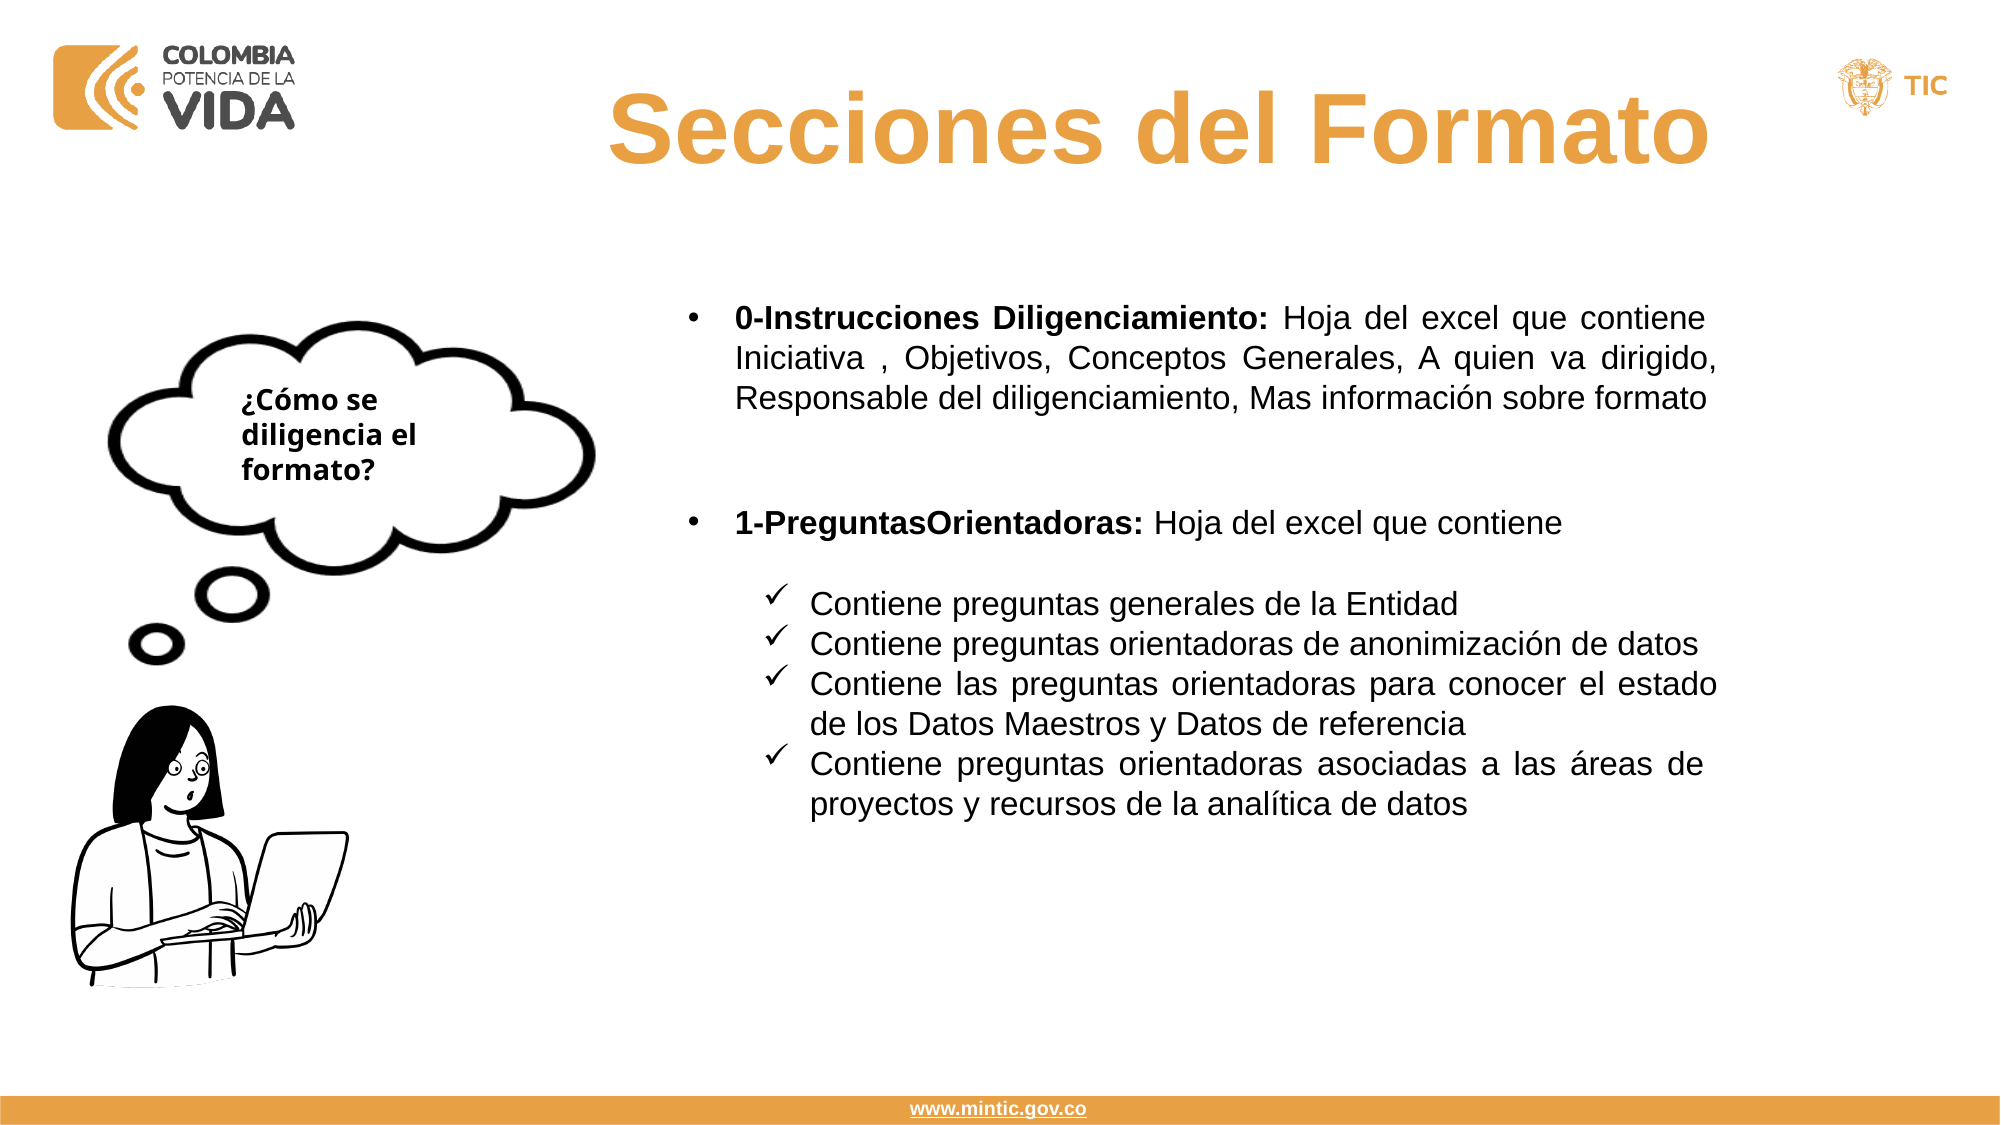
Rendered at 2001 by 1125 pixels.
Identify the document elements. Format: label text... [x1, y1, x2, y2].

text_box Secciones del Formato [592, 55, 1815, 191]
text_box www.mintic.gov.co [908, 1094, 1092, 1120]
picture [0, 0, 2001, 1125]
text_box 0-Instrucciones Diligenciamiento: Hoja del excel que contiene Iniciativa , Objetivos, Conceptos Generales, A quien va dirigido, Responsable del diligenciamiento, Mas información sobre formato 1-PreguntasOrientadoras: Hoja del excel que contiene Contiene preguntas generales de la Entidad Contiene preguntas orientadoras de anonimización de datos Contiene las preguntas orientadoras para conocer el estado de los Datos Maestros y Datos de referencia Contiene preguntas orientadoras asociadas a las áreas de proyectos y recursos de la analítica de datos [687, 295, 1720, 895]
